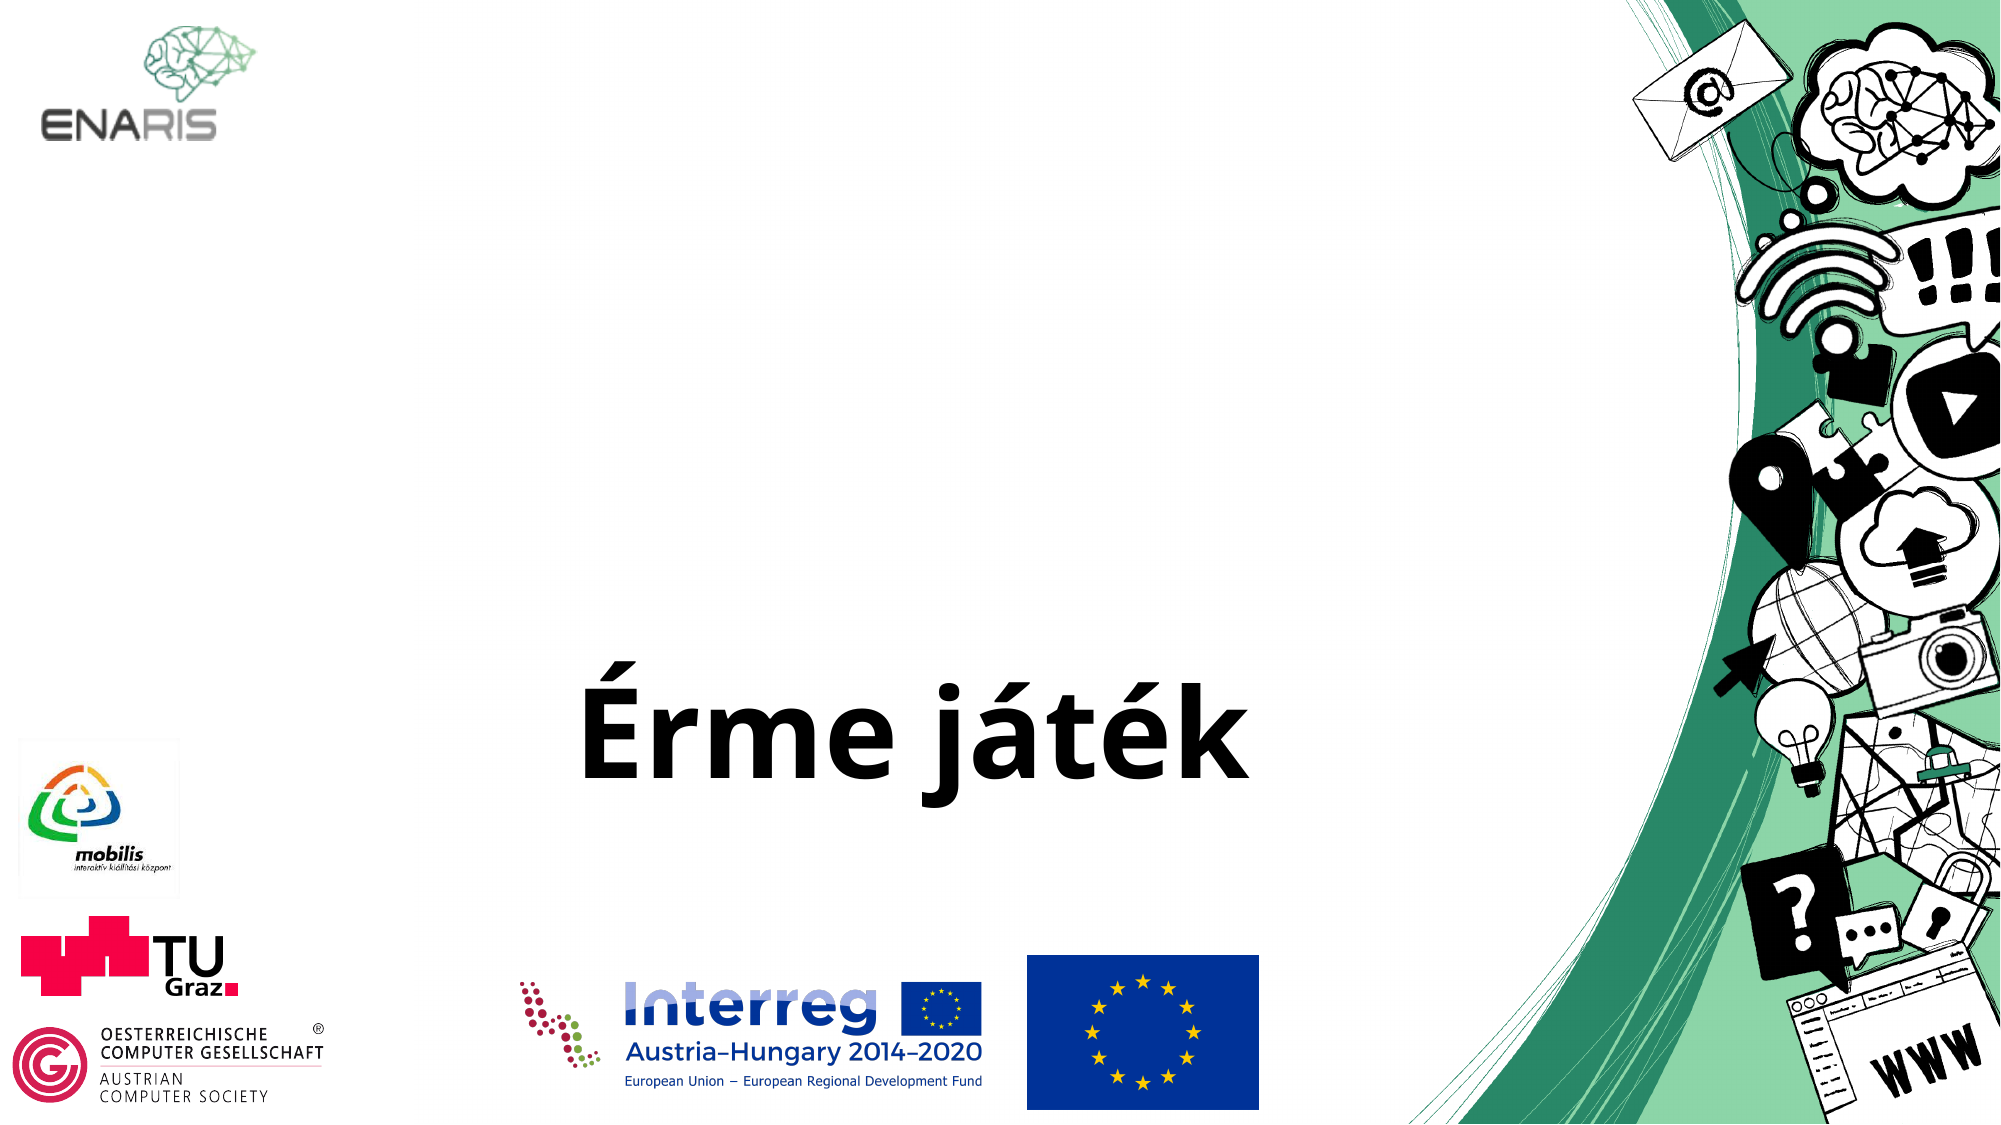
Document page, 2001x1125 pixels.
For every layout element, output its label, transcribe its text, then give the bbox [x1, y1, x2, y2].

picture [41, 26, 258, 141]
picture [12, 1023, 324, 1103]
picture [414, 0, 2001, 1124]
picture [18, 738, 180, 899]
picture [21, 916, 238, 996]
title Érme játék [266, 228, 1559, 814]
